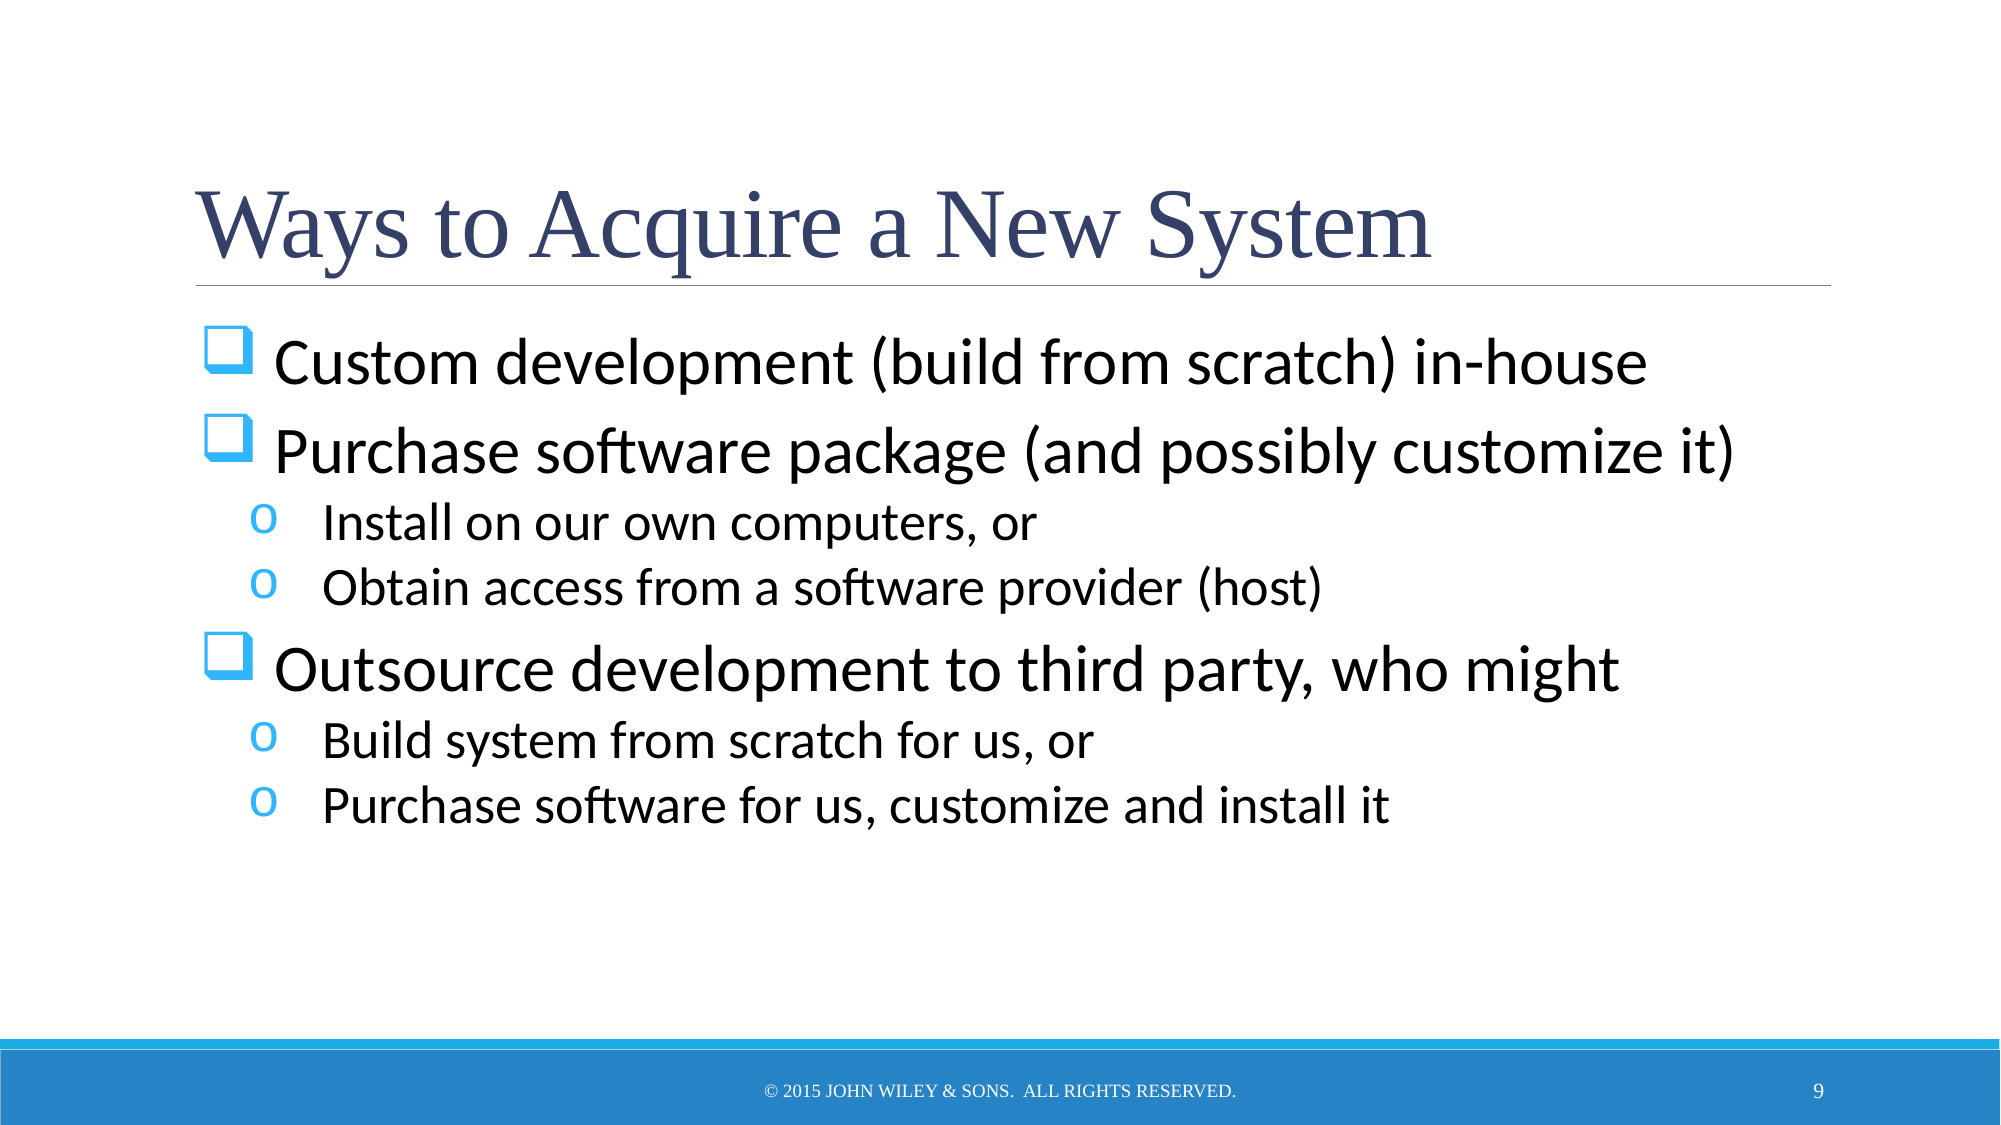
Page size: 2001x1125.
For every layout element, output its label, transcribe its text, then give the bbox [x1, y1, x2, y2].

title Ways to Acquire a New System [180, 47, 1830, 285]
list Custom development (build from scratch) in-house Purchase software package (and possibly customize it) Install on our own computers, or Obtain access from a software provider (host) Outsource development to third party, who might Build system from scratch for us, or Purchase software for us, customize and install it [180, 302, 1830, 963]
footer © 2015 John Wiley & Sons. All Rights Reserved. [604, 1059, 1396, 1120]
slide_number 9 [1624, 1059, 1840, 1120]
